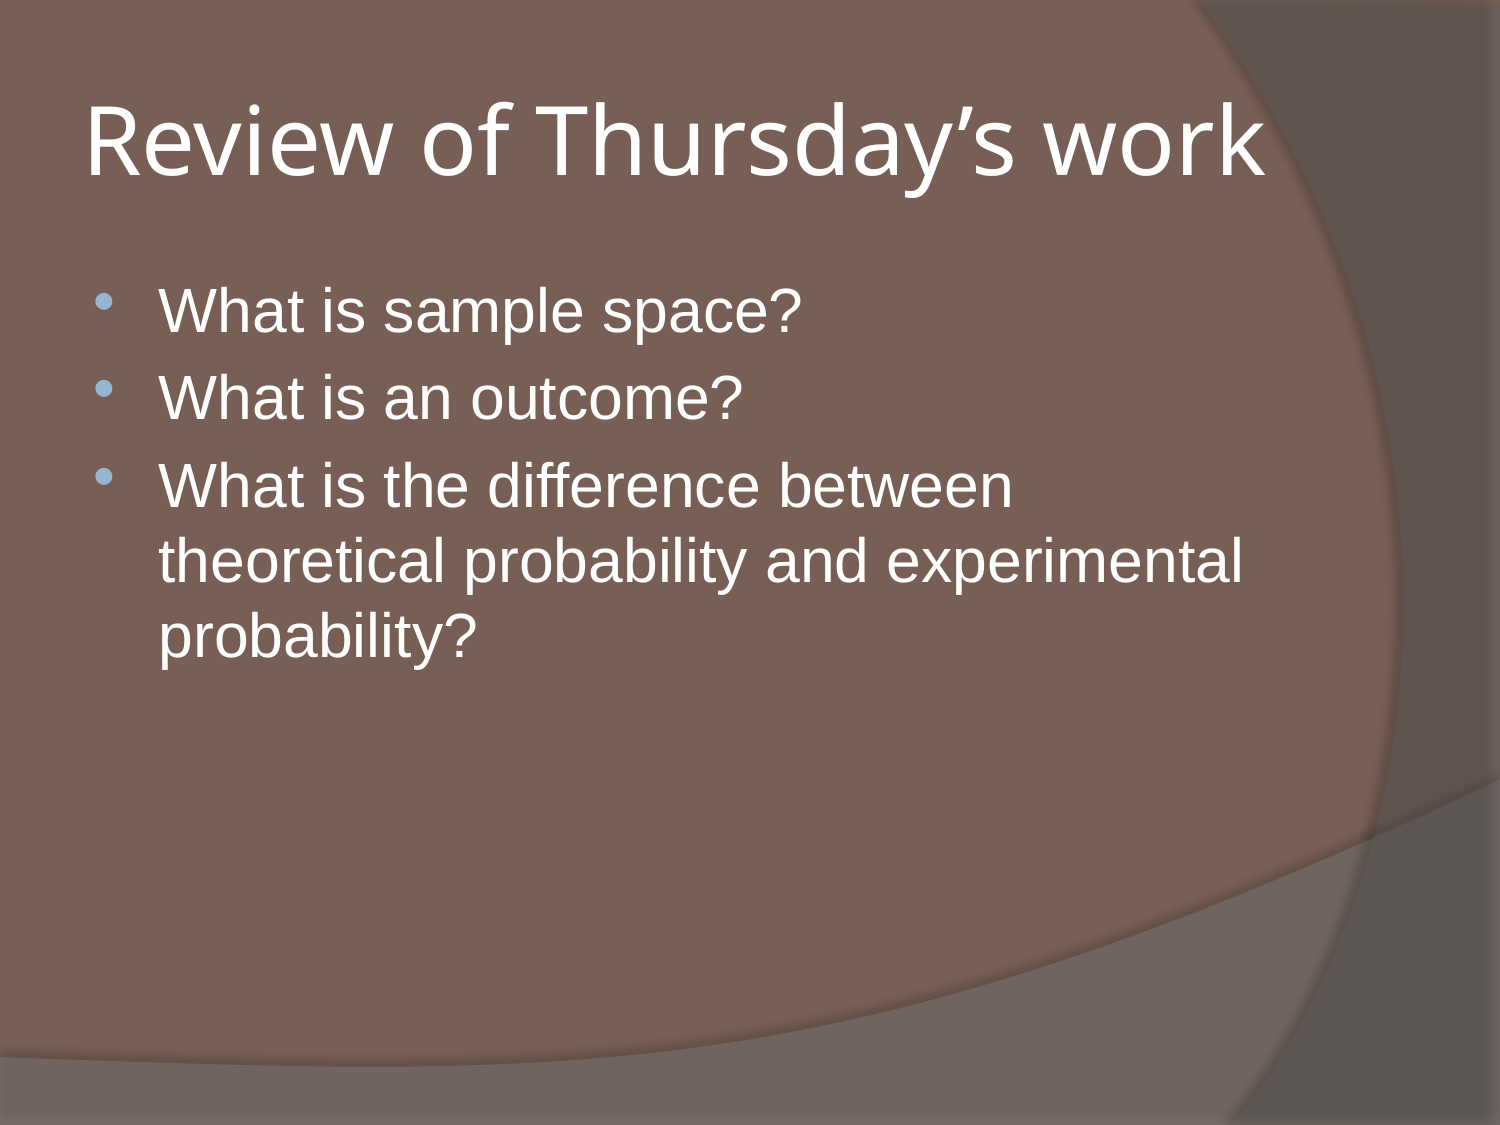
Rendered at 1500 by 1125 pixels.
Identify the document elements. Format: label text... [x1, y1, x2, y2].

title Review of Thursday’s work [75, 45, 1300, 233]
list What is sample space? What is an outcome? What is the difference between theoretical probability and experimental probability? [75, 262, 1300, 1005]
